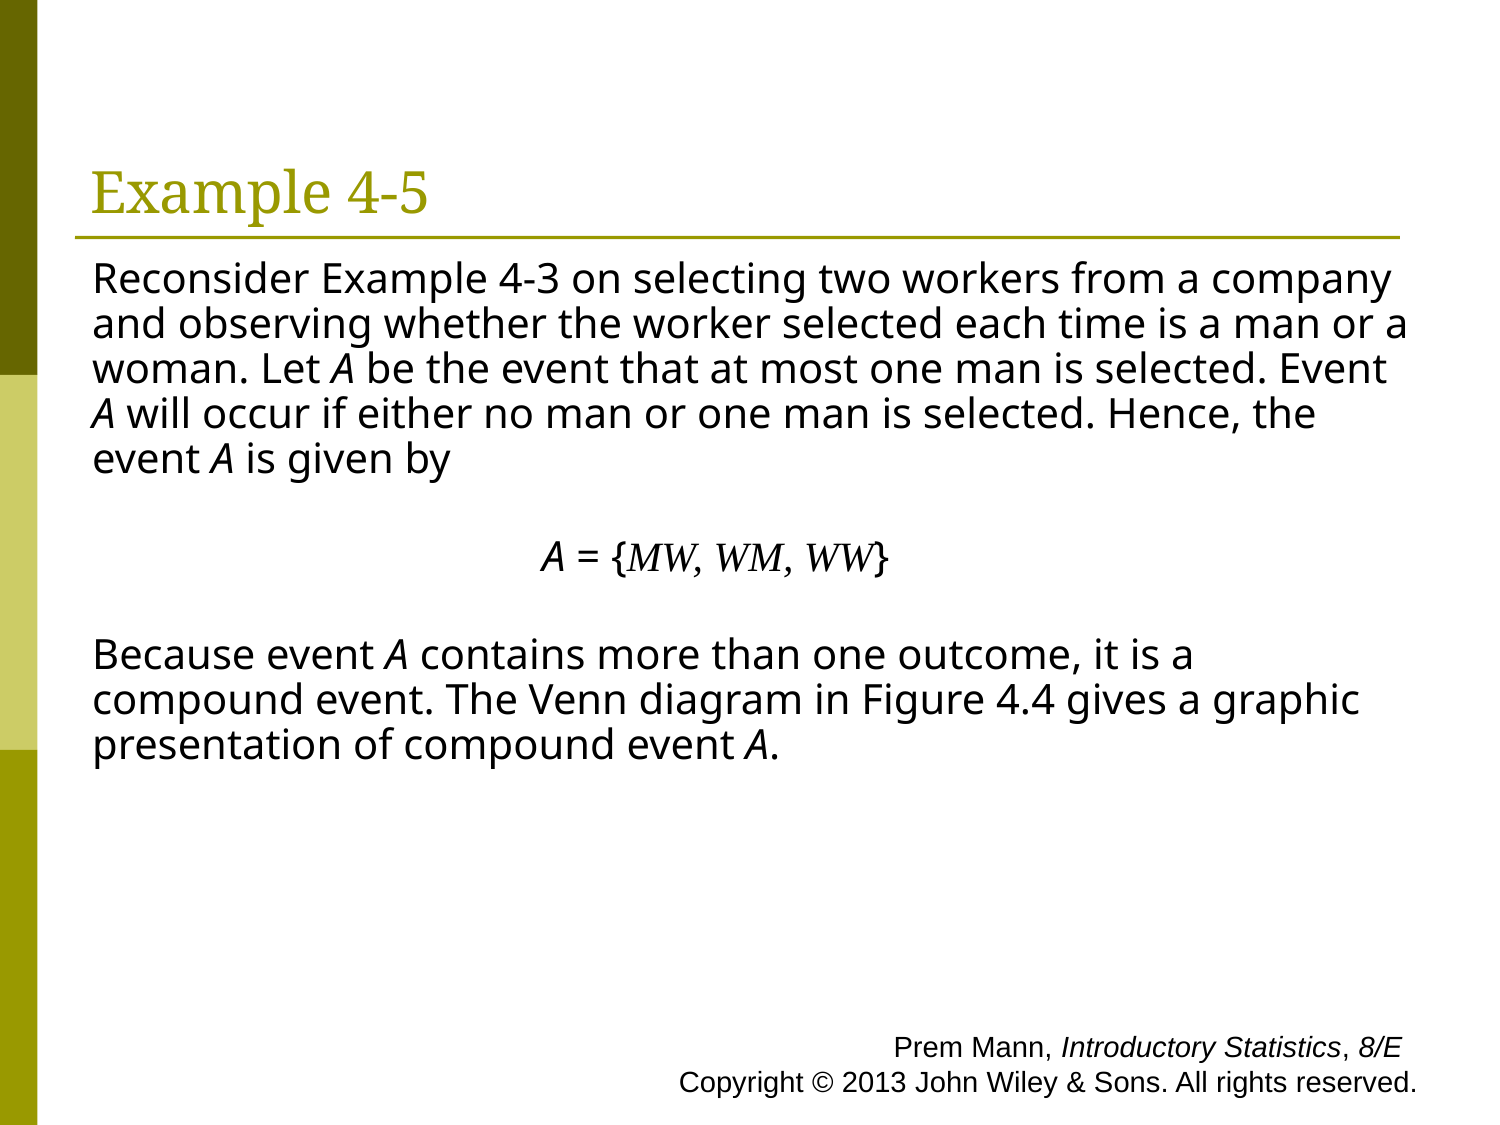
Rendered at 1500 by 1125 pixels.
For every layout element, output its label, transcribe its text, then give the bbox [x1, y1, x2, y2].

list Reconsider Example 4-3 on selecting two workers from a company and observing whether the worker selected each time is a man or a woman. Let A be the event that at most one man is selected. Event A will occur if either no man or one man is selected. Hence, the event A is given by A = {MW, WM, WW} Because event A contains more than one outcome, it is a compound event. The Venn diagram in Figure 4.4 gives a graphic presentation of compound event A. [20, 249, 1425, 969]
title Example 4-5 [75, 45, 1425, 233]
text_box Prem Mann, Introductory Statistics, 8/E Copyright © 2013 John Wiley & Sons. All rights reserved. [664, 1020, 1449, 1106]
